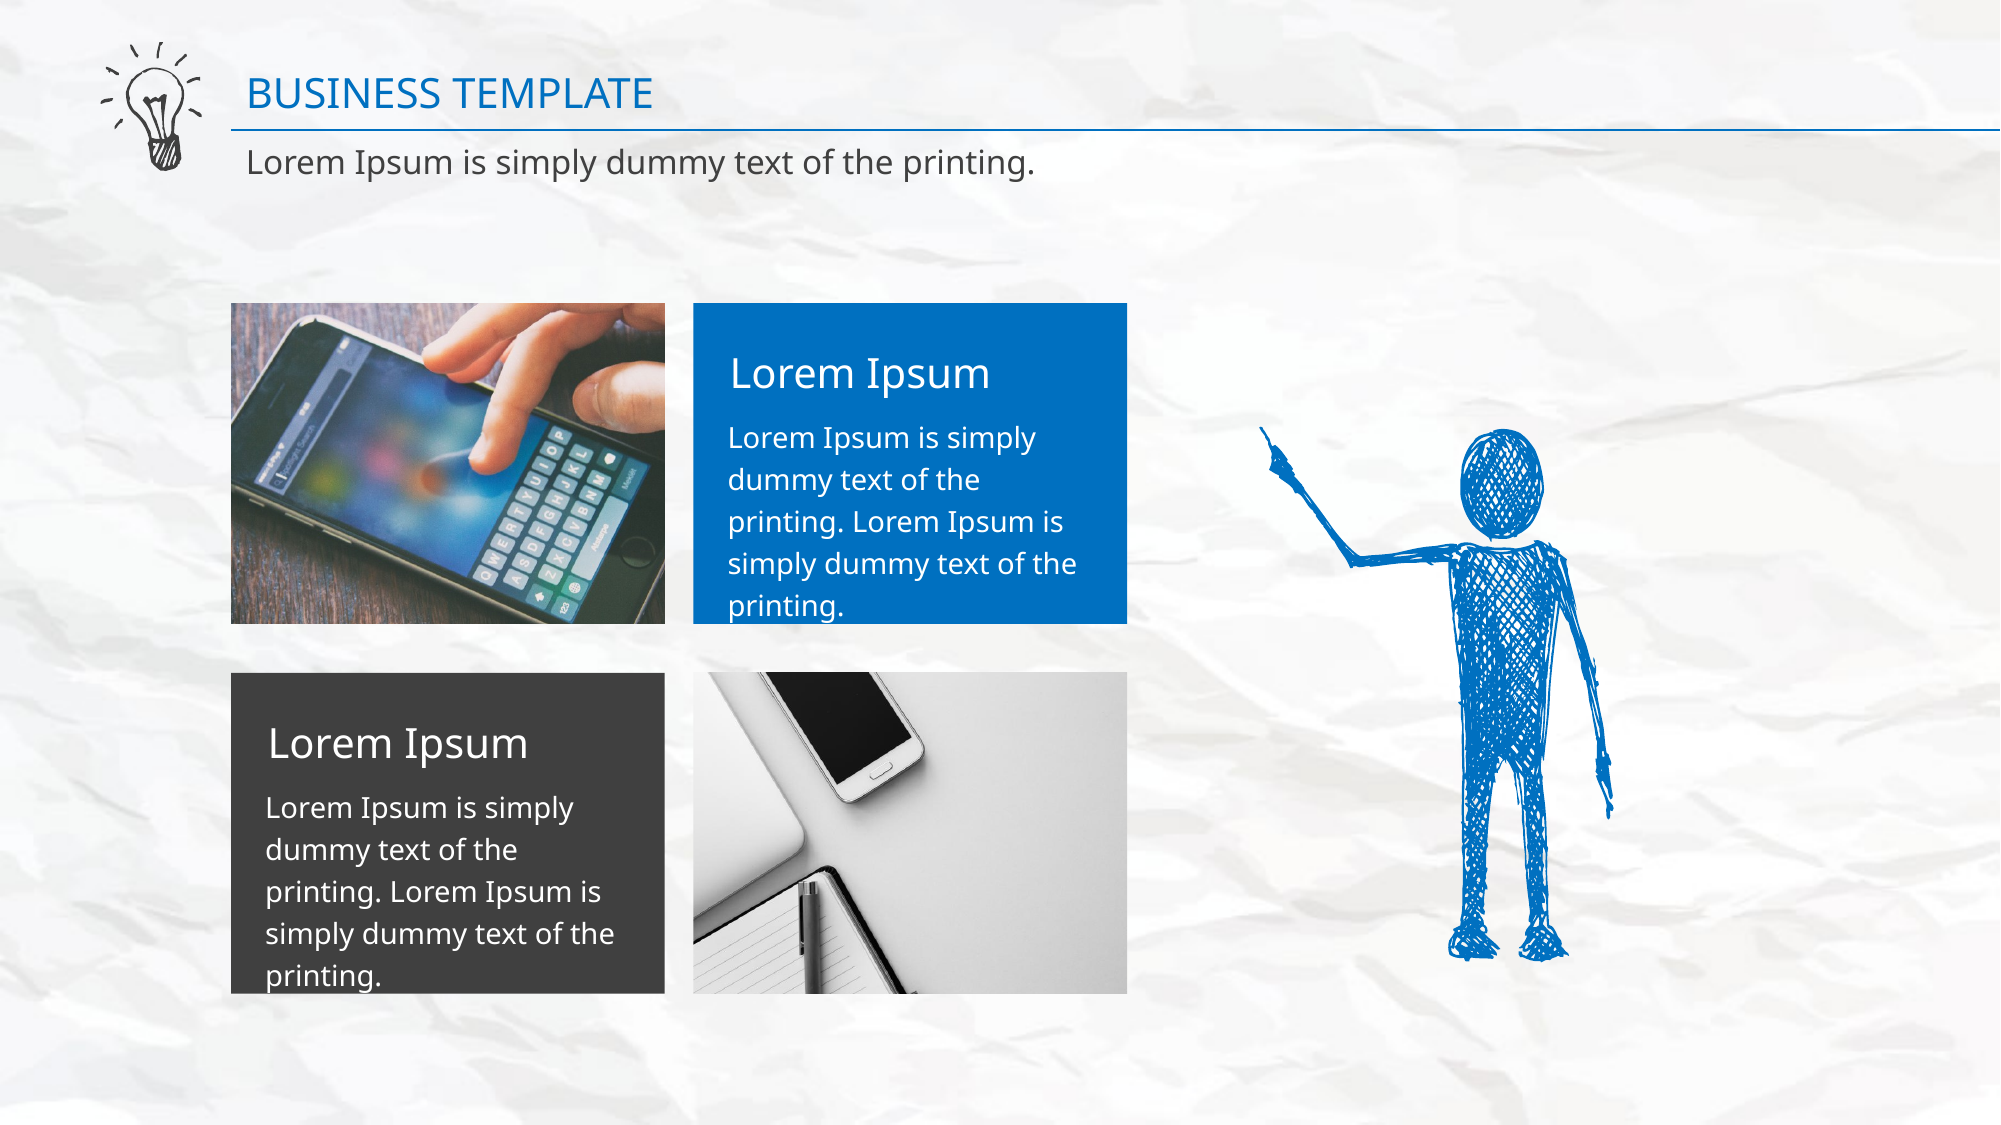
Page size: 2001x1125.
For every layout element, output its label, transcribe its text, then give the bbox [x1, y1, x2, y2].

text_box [100, 41, 203, 172]
text_box [692, 302, 1128, 625]
text_box Lorem Ipsum is simply dummy text of the printing. [231, 133, 1113, 189]
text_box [250, 709, 646, 957]
picture [0, 0, 2000, 1125]
text_box BUSINESS TEMPLATE [231, 59, 722, 125]
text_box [712, 339, 1108, 587]
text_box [1259, 426, 1616, 963]
text_box [230, 672, 666, 995]
